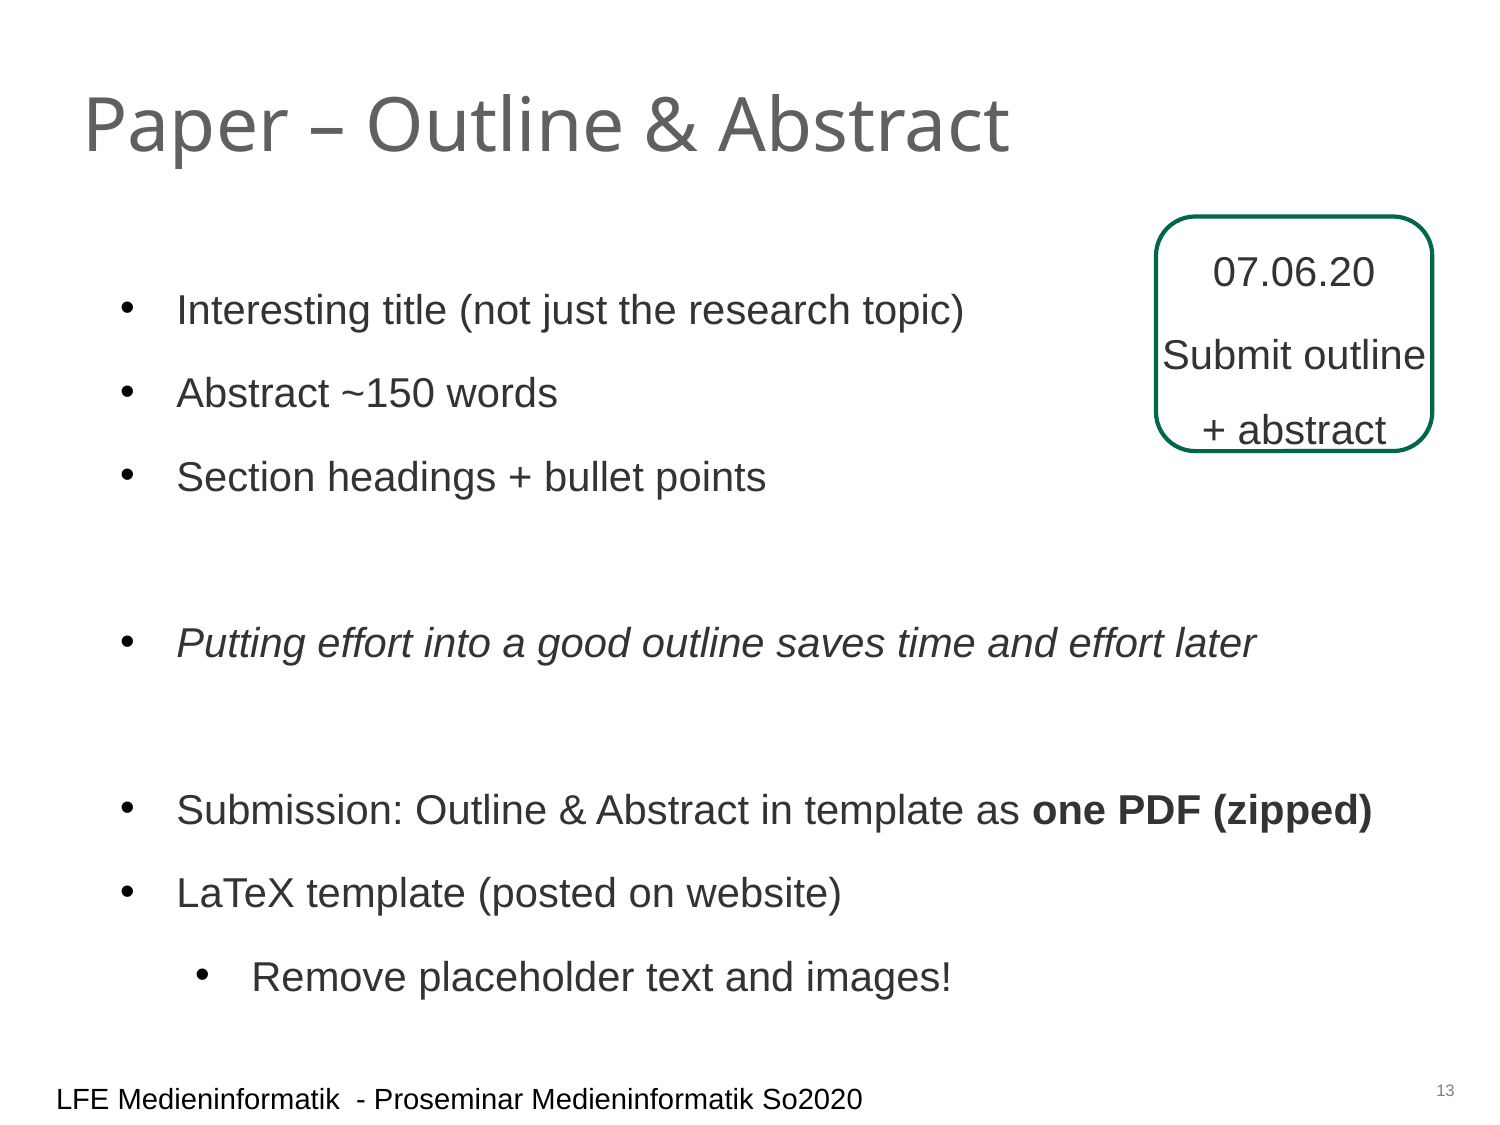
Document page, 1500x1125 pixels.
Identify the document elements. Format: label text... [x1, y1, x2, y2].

text_box 13 [1362, 1072, 1463, 1108]
text_box [1156, 216, 1433, 452]
list Interesting title (not just the research topic) Abstract ~150 words Section headings + bullet points Putting effort into a good outline saves time and effort later Submission: Outline & Abstract in template as one PDF (zipped) LaTeX template (posted on website) Remove placeholder text and images! [75, 249, 1425, 1005]
list 07.06.20 Submit outline + abstract [1149, 208, 1439, 464]
text_box Paper – Outline & Abstract [74, 28, 1425, 216]
